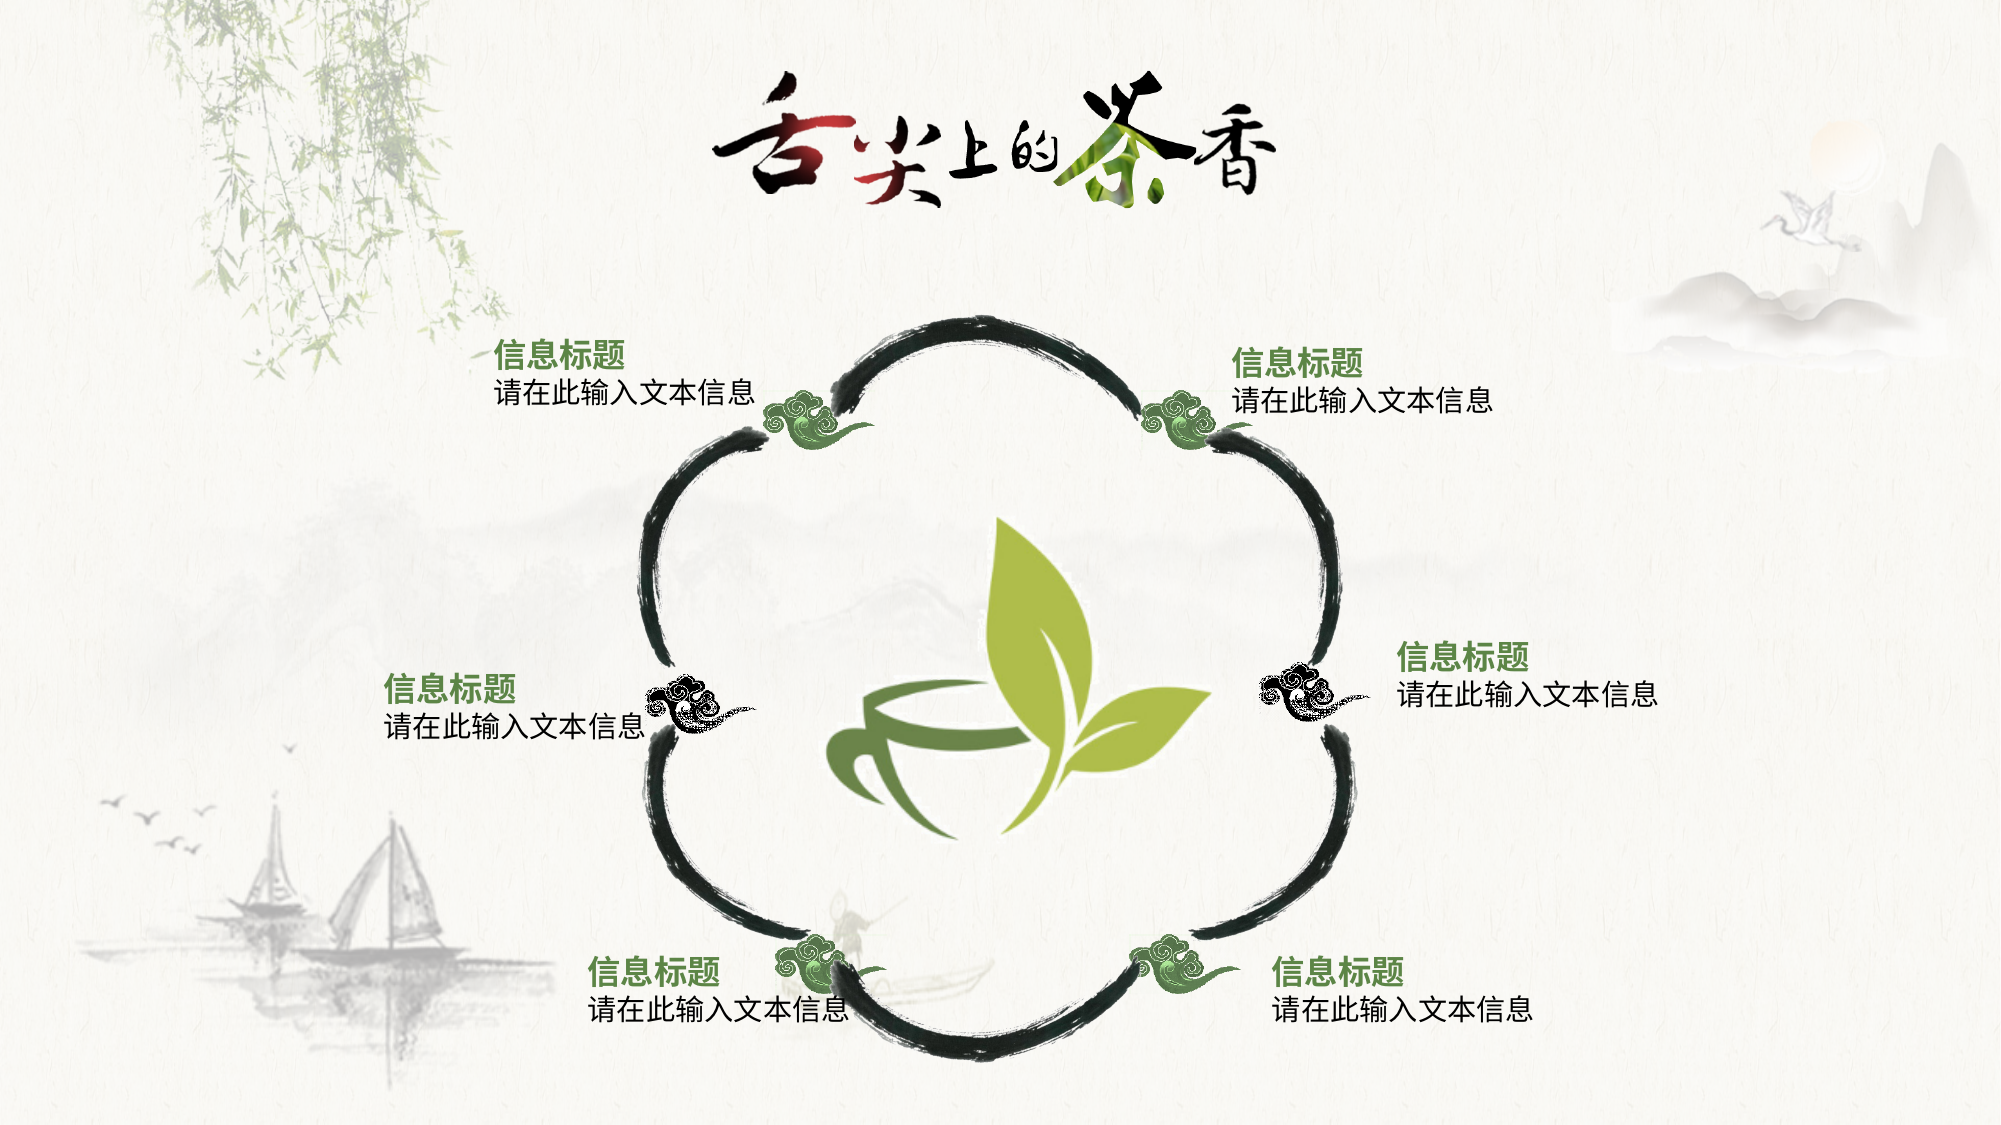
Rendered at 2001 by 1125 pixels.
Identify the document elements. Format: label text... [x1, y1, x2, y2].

picture [575, 11, 1405, 1125]
text_box 信息标题 请在此输入文本信息 [1216, 334, 1547, 425]
text_box 信息标题 请在此输入文本信息 [1257, 944, 1588, 1034]
text_box 信息标题 请在此输入文本信息 [572, 944, 904, 1034]
text_box 信息标题 请在此输入文本信息 [368, 660, 699, 751]
text_box 信息标题 请在此输入文本信息 [1381, 628, 1712, 719]
text_box 信息标题 请在此输入文本信息 [478, 326, 809, 417]
